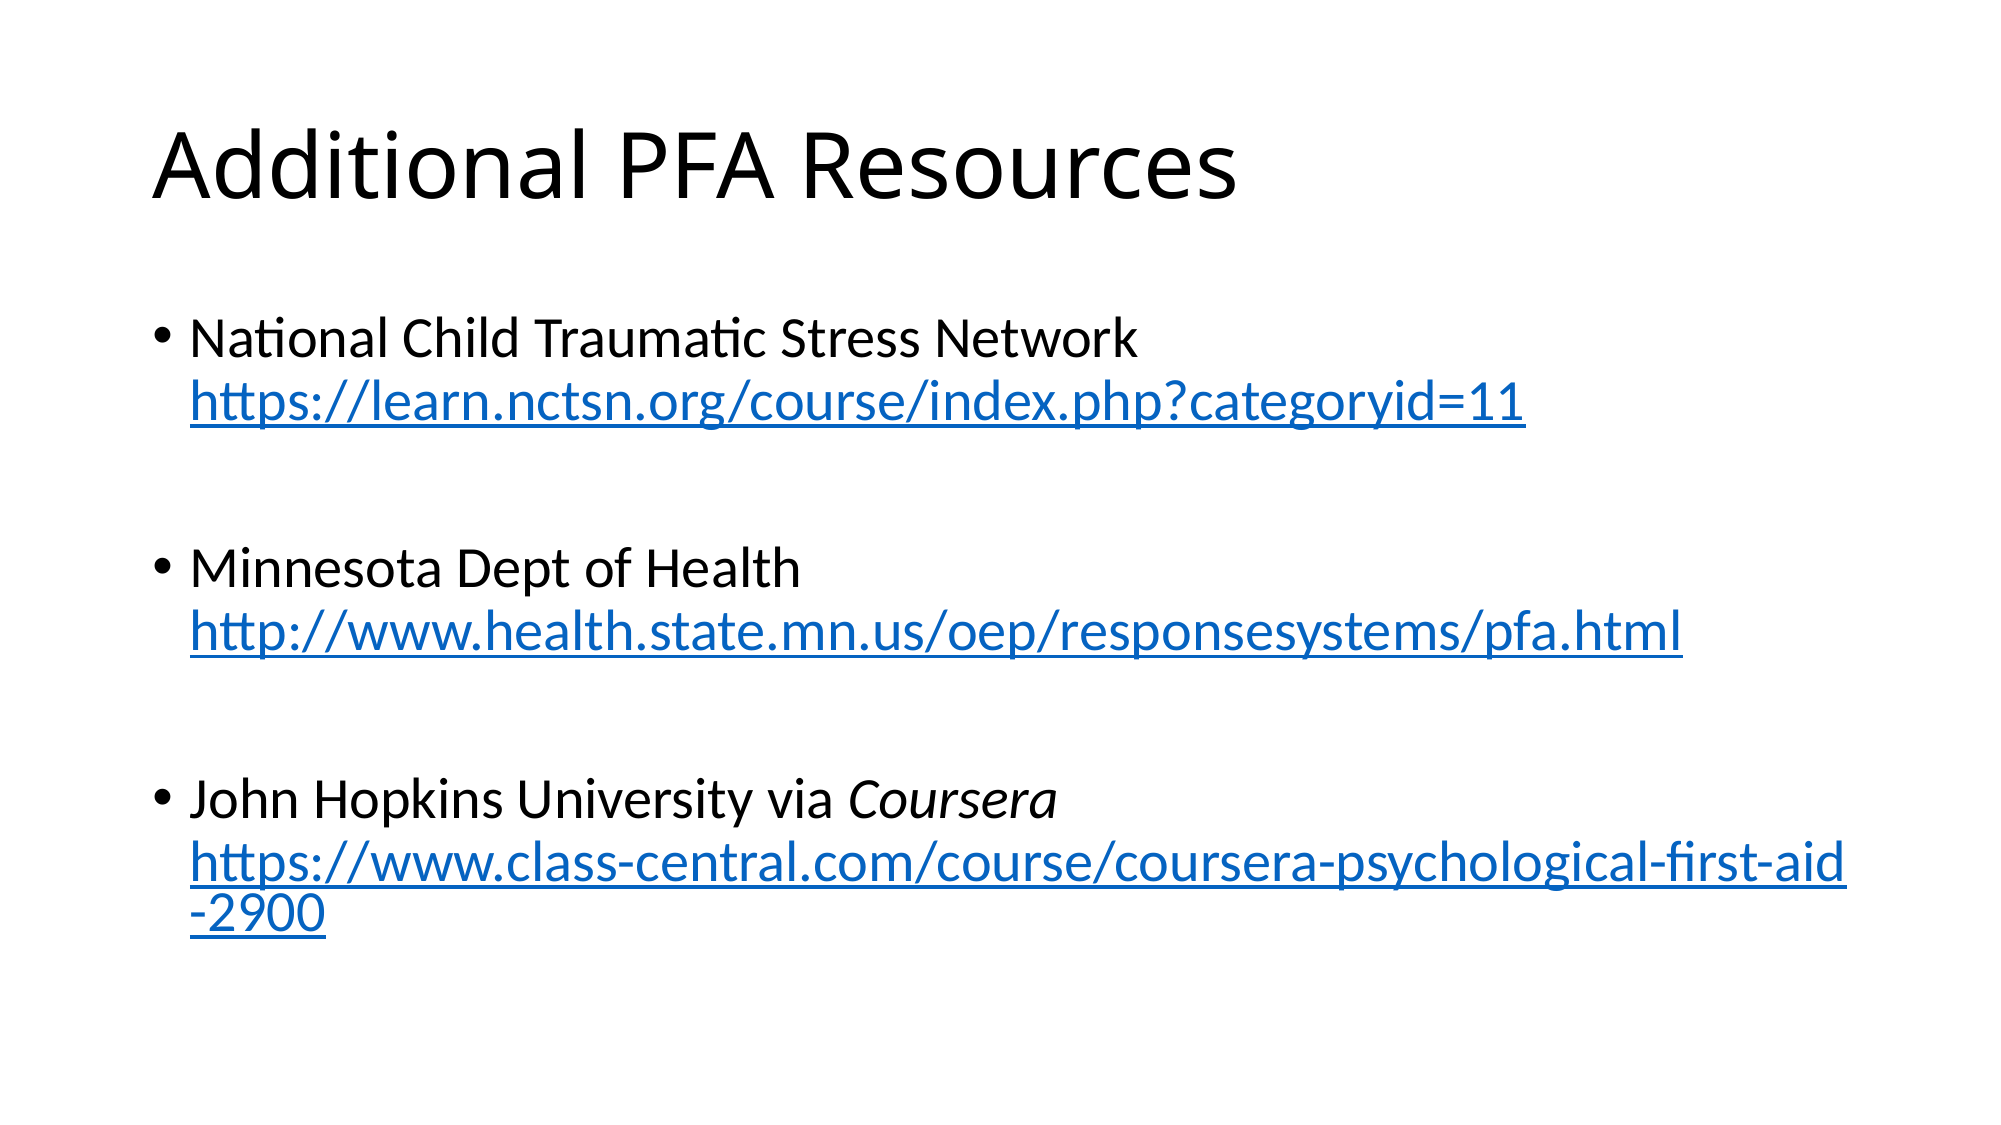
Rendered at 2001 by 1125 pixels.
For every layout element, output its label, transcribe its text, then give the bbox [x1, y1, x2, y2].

title Additional PFA Resources [137, 59, 1863, 278]
list National Child Traumatic Stress Network https://learn.nctsn.org/course/index.php?categoryid=11 Minnesota Dept of Health http://www.health.state.mn.us/oep/responsesystems/pfa.html John Hopkins University via Coursera https://www.class-central.com/course/coursera-psychological-first-aid-2900 [137, 299, 1863, 1014]
